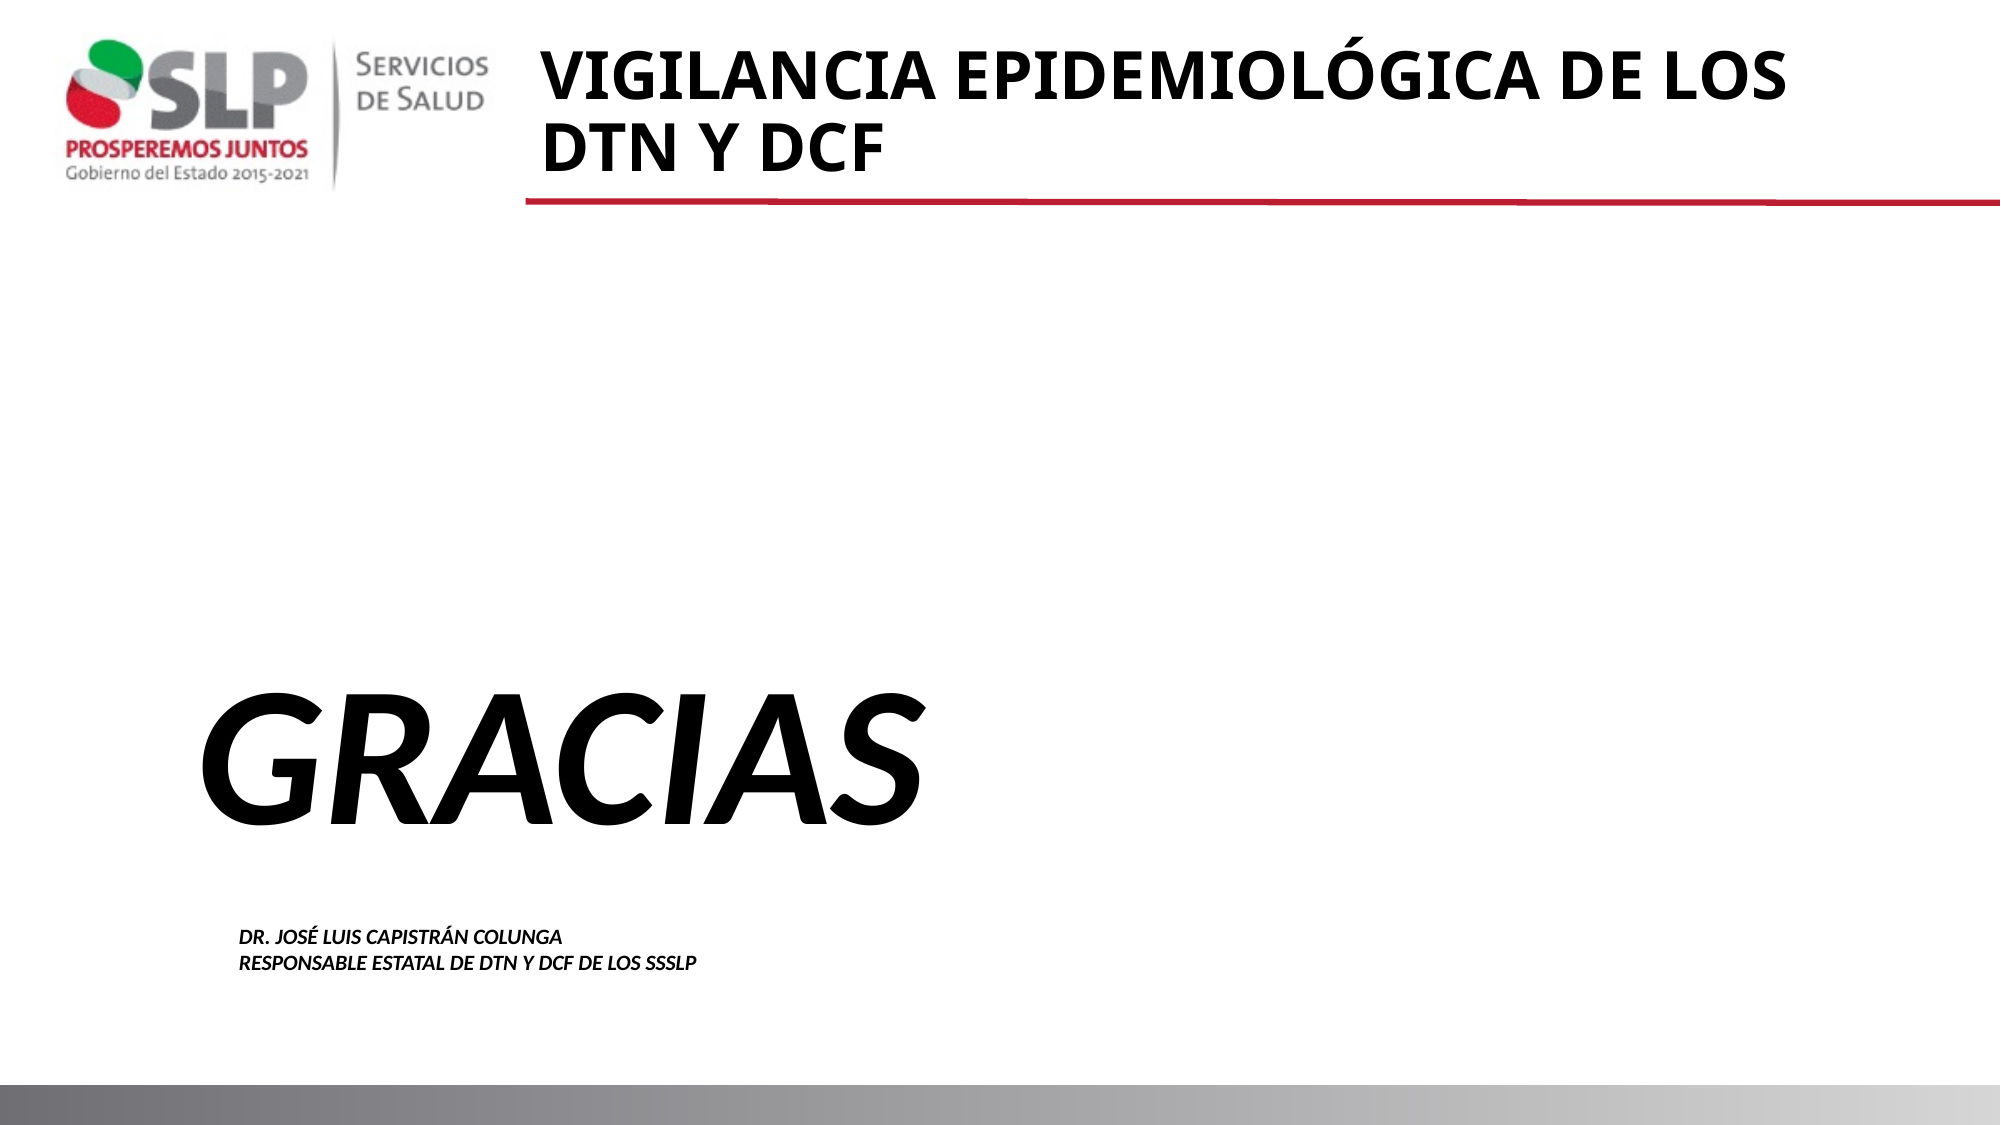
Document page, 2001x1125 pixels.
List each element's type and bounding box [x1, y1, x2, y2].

text_box [0, 32, 2000, 1125]
